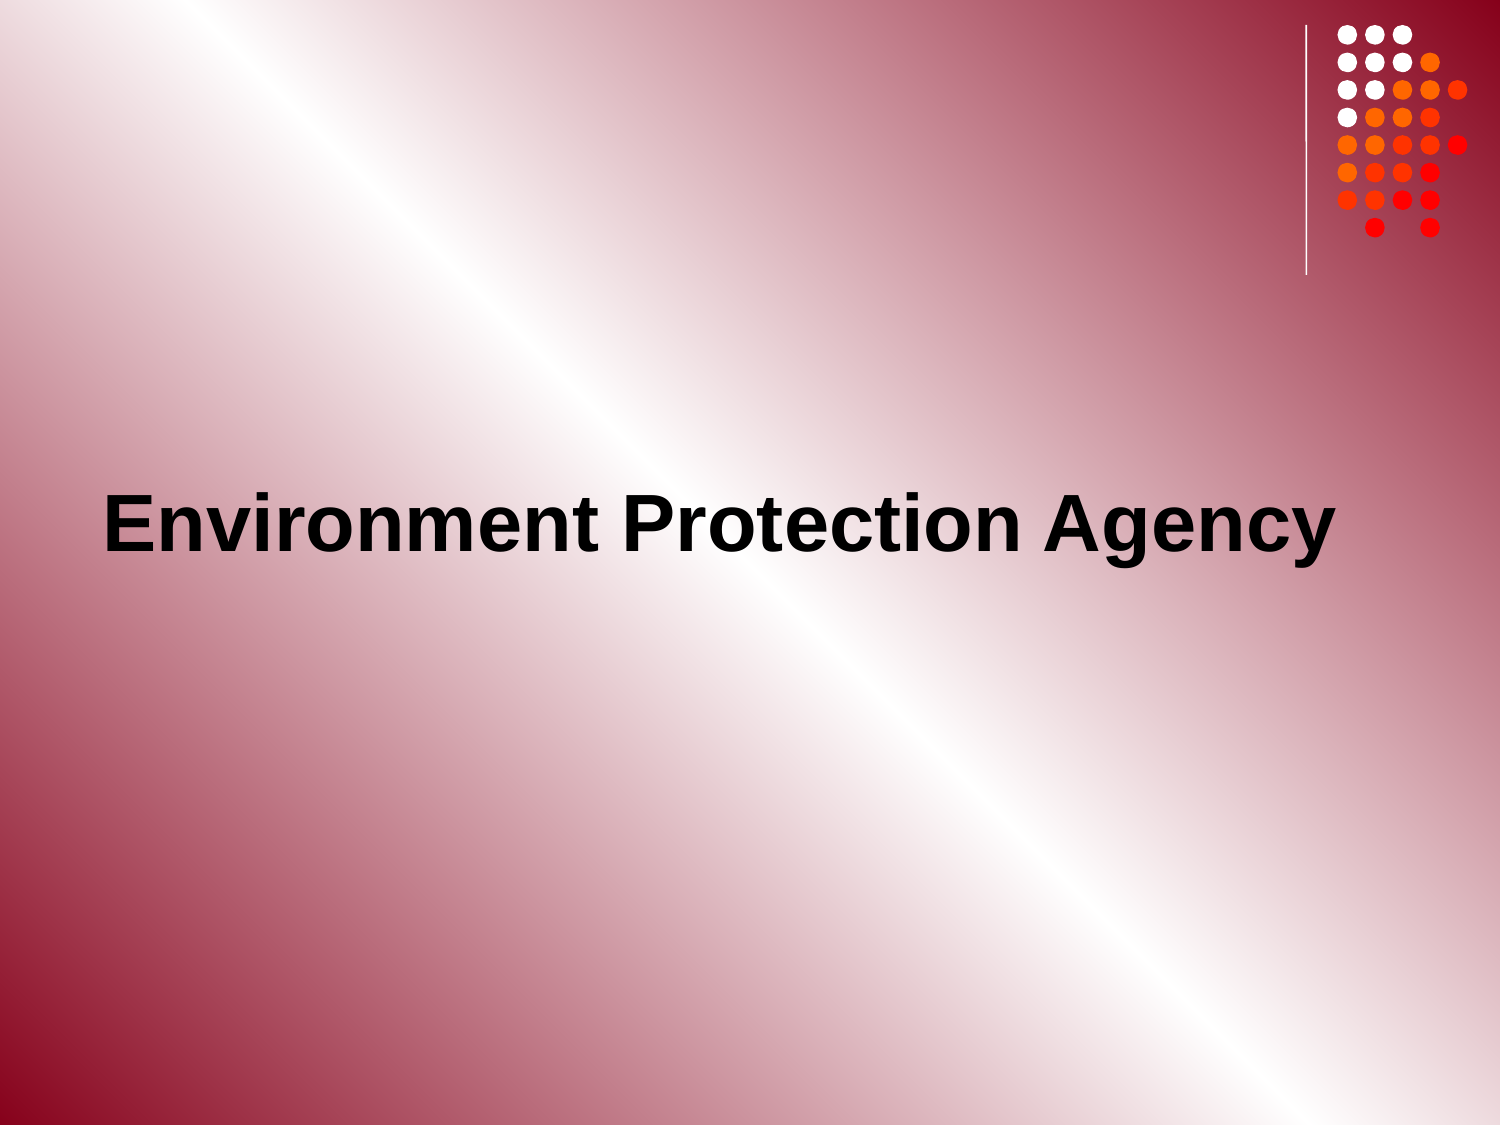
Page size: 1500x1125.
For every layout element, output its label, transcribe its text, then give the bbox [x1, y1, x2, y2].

title Environment Protection Agency [87, 362, 1425, 575]
